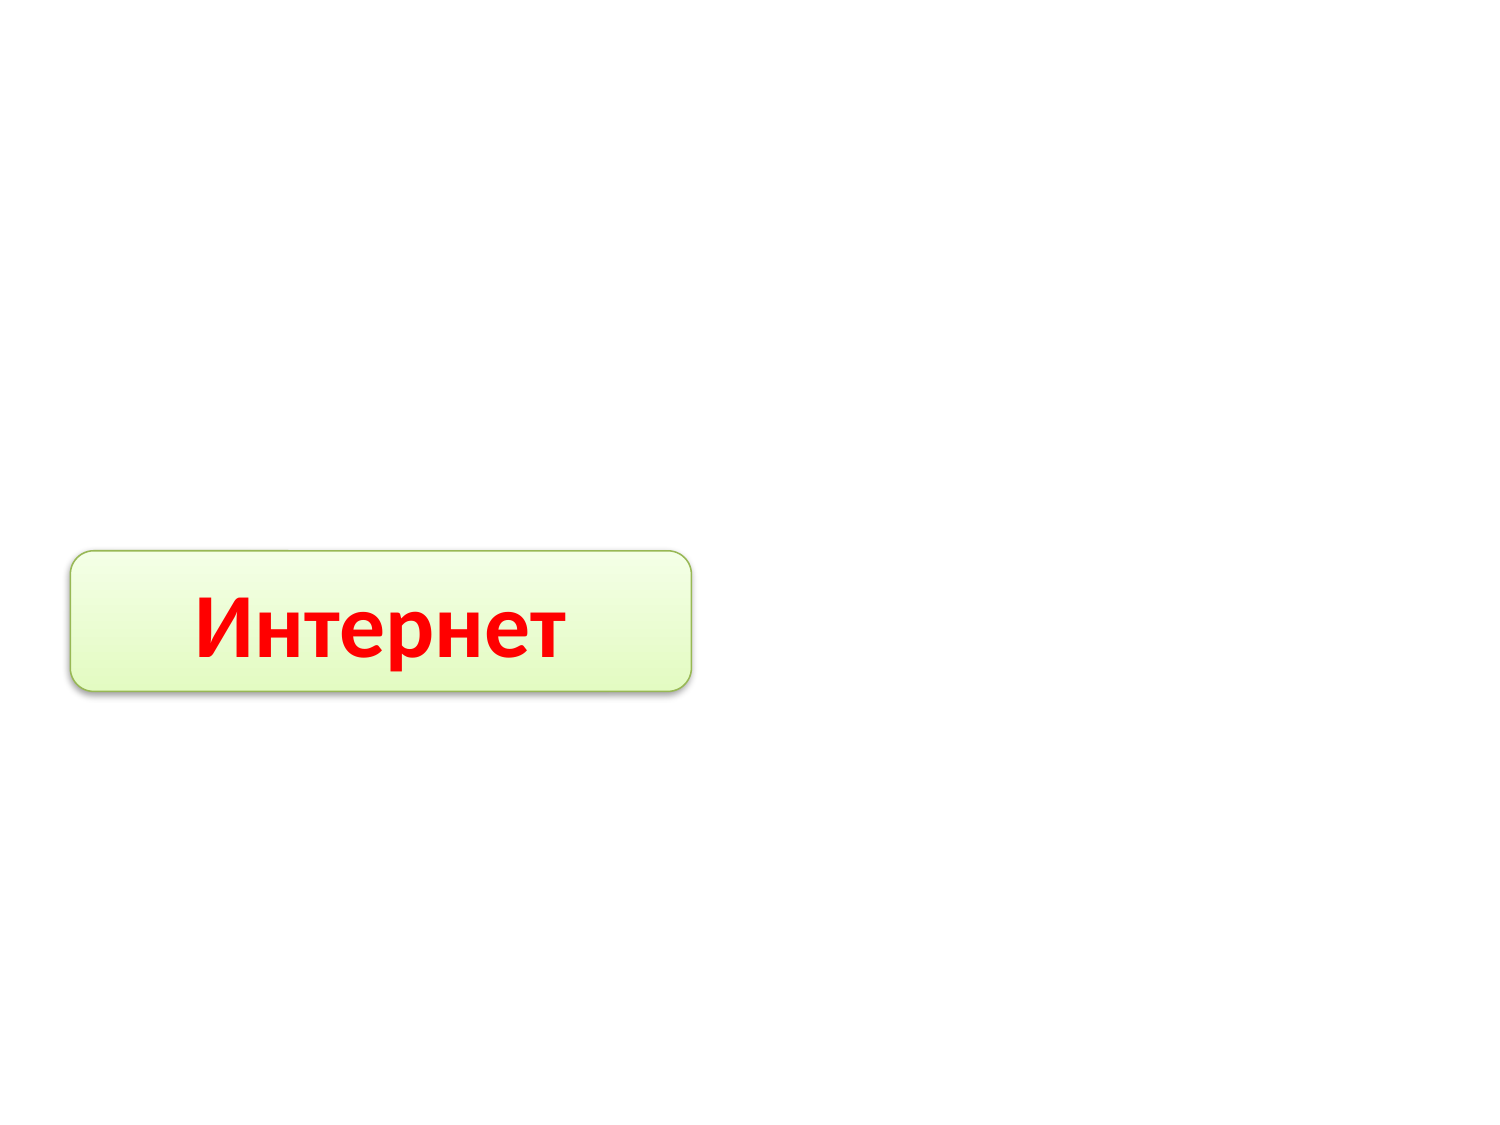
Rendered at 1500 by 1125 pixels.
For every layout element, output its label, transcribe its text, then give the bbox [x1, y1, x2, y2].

text_box Интернет [69, 549, 693, 693]
